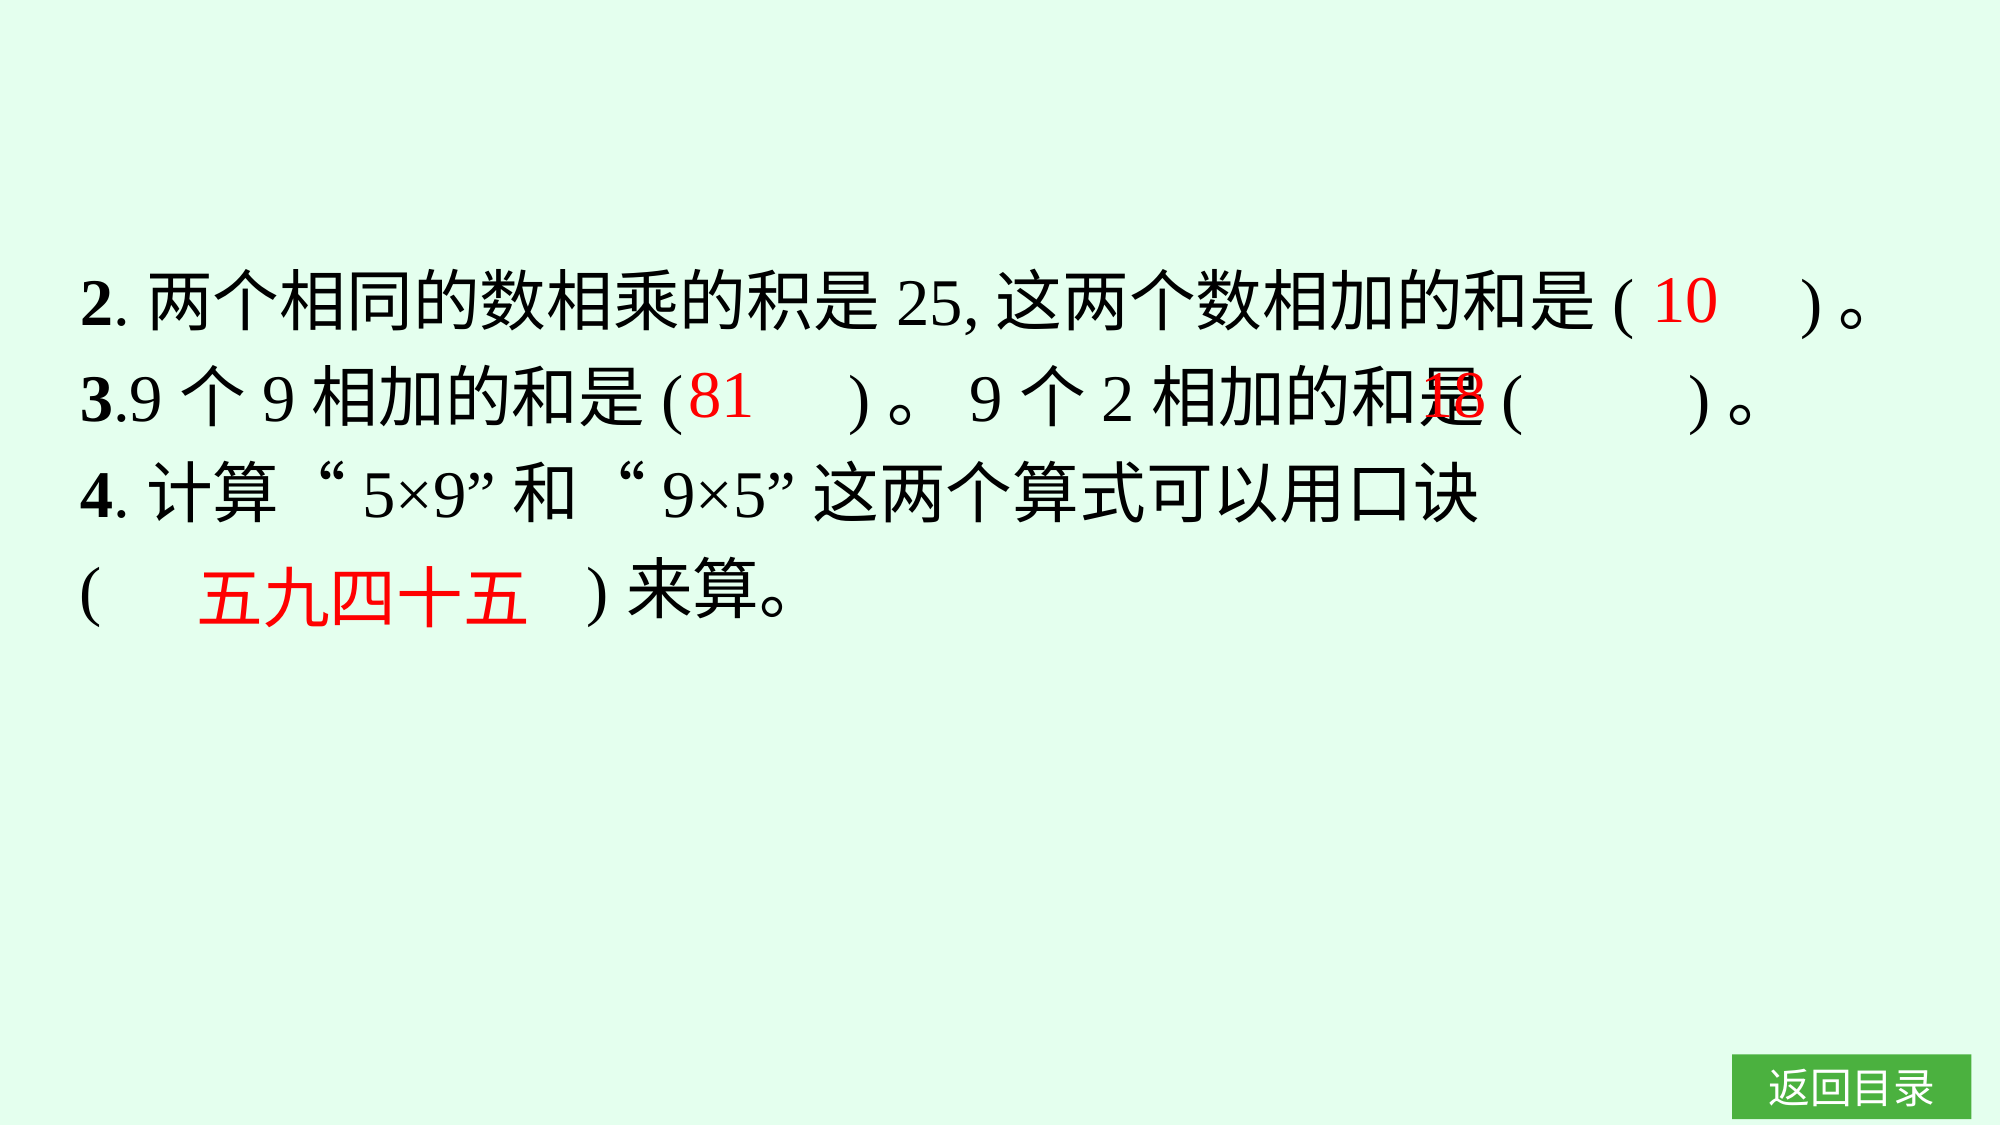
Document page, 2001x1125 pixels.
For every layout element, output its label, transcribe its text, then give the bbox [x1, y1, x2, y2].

text_box 81 [673, 327, 771, 439]
text_box 2.两个相同的数相乘的积是25,这两个数相加的和是( )。 3.9个9相加的和是( )。9个2相加的和是( )。 4.计算“5×9”和“9×5”这两个算式可以用口诀 ( )来算。 [64, 235, 1921, 635]
text_box 10 [1637, 232, 1735, 343]
text_box 18 [1405, 327, 1503, 439]
text_box 五九四十五 [181, 532, 546, 643]
